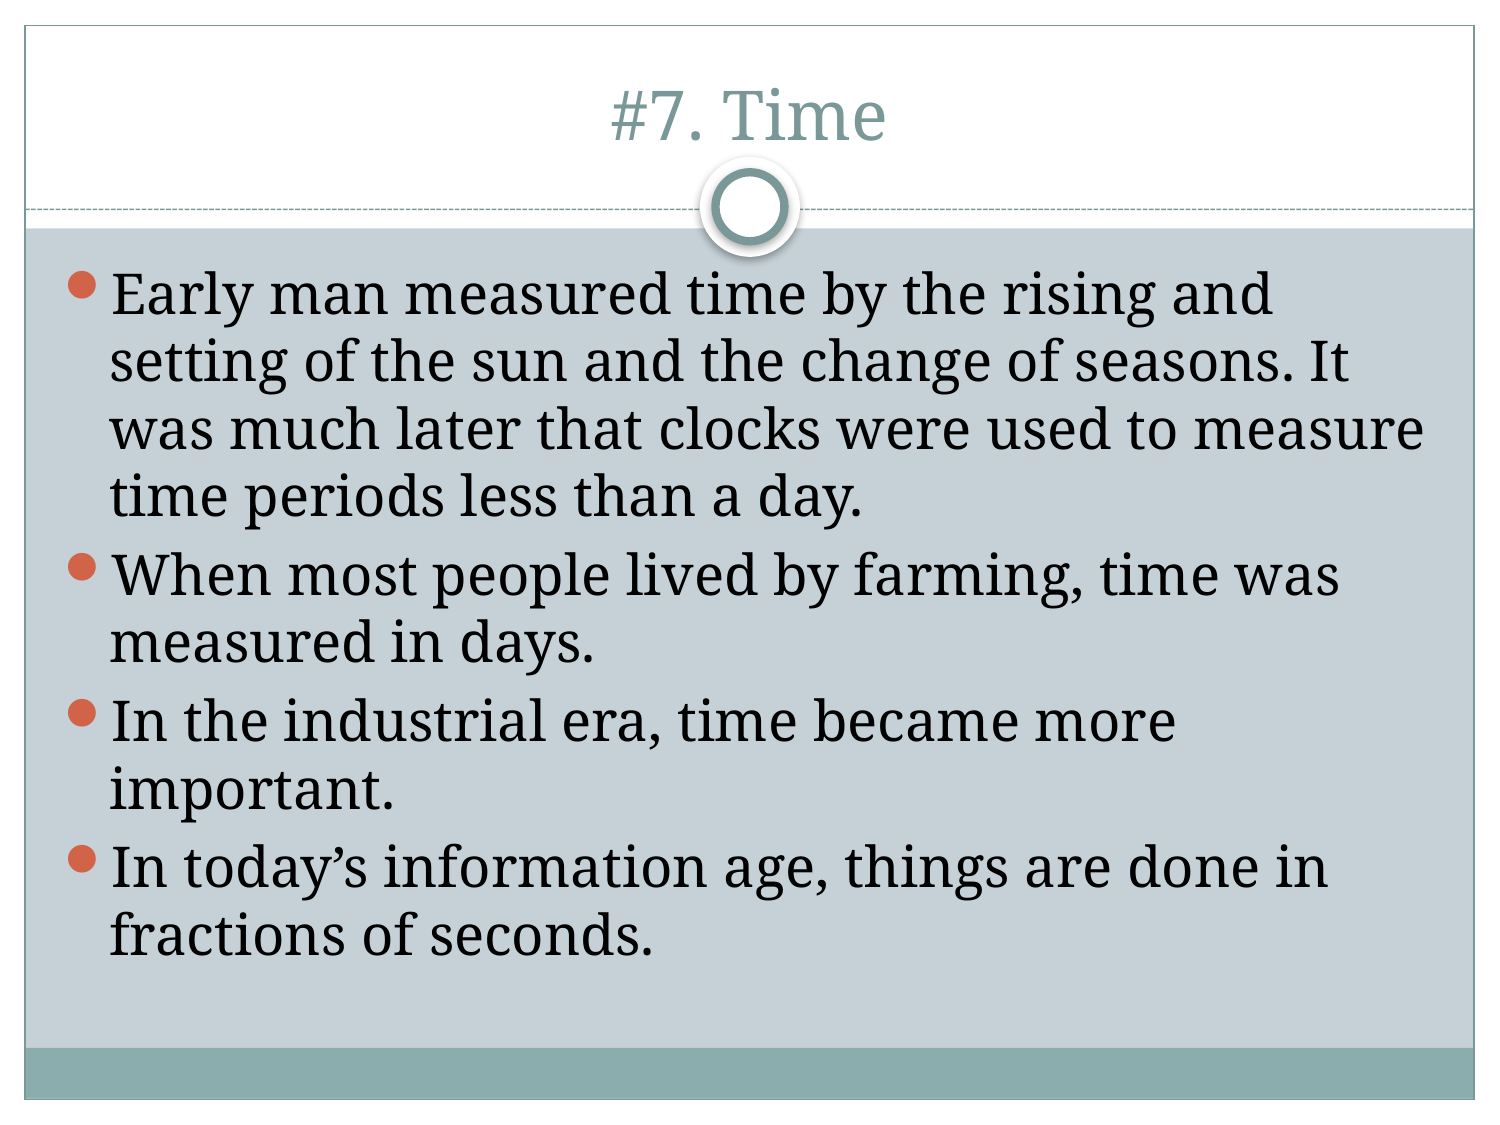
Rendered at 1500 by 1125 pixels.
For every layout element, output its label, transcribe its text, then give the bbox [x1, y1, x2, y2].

title #7. Time [49, 37, 1450, 162]
list Early man measured time by the rising and setting of the sun and the change of seasons. It was much later that clocks were used to measure time periods less than a day. When most people lived by farming, time was measured in days. In the industrial era, time became more important. In today’s information age, things are done in fractions of seconds. [49, 250, 1445, 1001]
